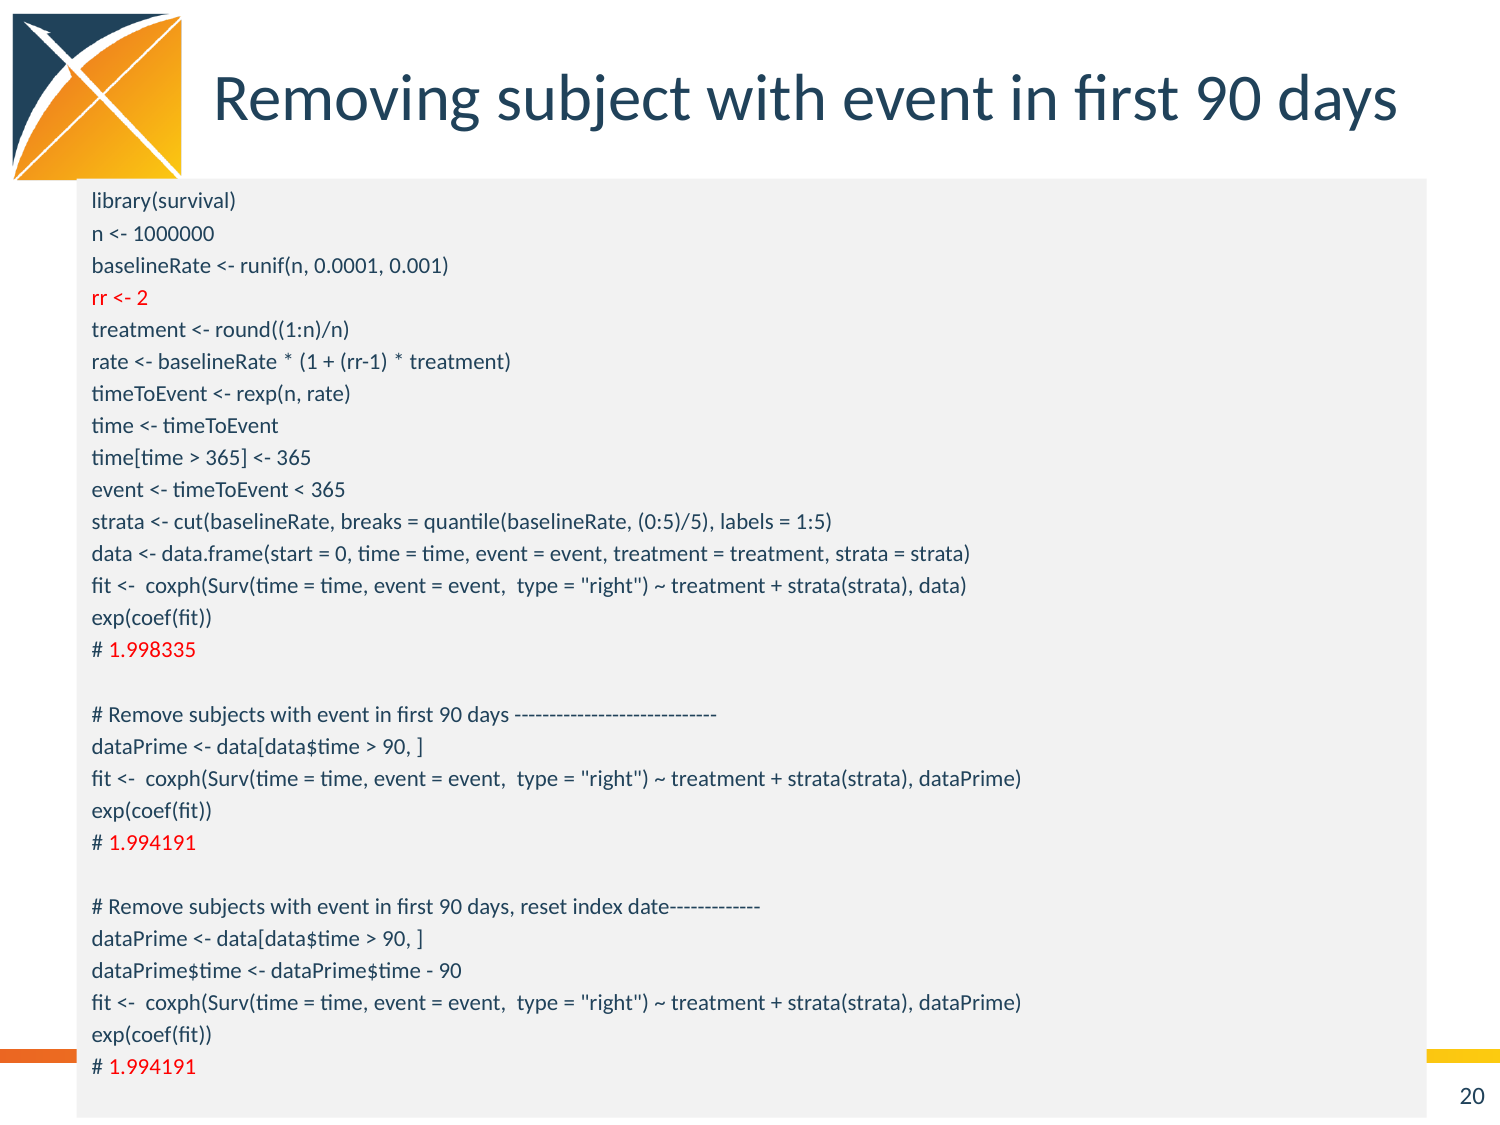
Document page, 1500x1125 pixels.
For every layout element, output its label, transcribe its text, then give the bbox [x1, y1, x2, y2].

title Removing subject with event in first 90 days [187, 24, 1425, 163]
slide_number 20 [1149, 1065, 1500, 1125]
list library(survival) n <- 1000000 baselineRate <- runif(n, 0.0001, 0.001) rr <- 2 treatment <- round((1:n)/n) rate <- baselineRate * (1 + (rr-1) * treatment) timeToEvent <- rexp(n, rate) time <- timeToEvent time[time > 365] <- 365 event <- timeToEvent < 365 strata <- cut(baselineRate, breaks = quantile(baselineRate, (0:5)/5), labels = 1:5) data <- data.frame(start = 0, time = time, event = event, treatment = treatment, strata = strata) fit <- coxph(Surv(time = time, event = event, type = "right") ~ treatment + strata(strata), data) exp(coef(fit)) # 1.998335 # Remove subjects with event in first 90 days ----------------------------- dataPrime <- data[data$time > 90, ] fit <- coxph(Surv(time = time, event = event, type = "right") ~ treatment + strata(strata), dataPrime) exp(coef(fit)) # 1.994191 # Remove subjects with event in first 90 days, reset index date------------- dataPrime <- data[data$time > 90, ] dataPrime$time <- dataPrime$time - 90 fit <- coxph(Surv(time = time, event = event, type = "right") ~ treatment + strata(strata), dataPrime) exp(coef(fit)) # 1.994191 [76, 178, 1427, 1118]
picture [0, 0, 206, 200]
